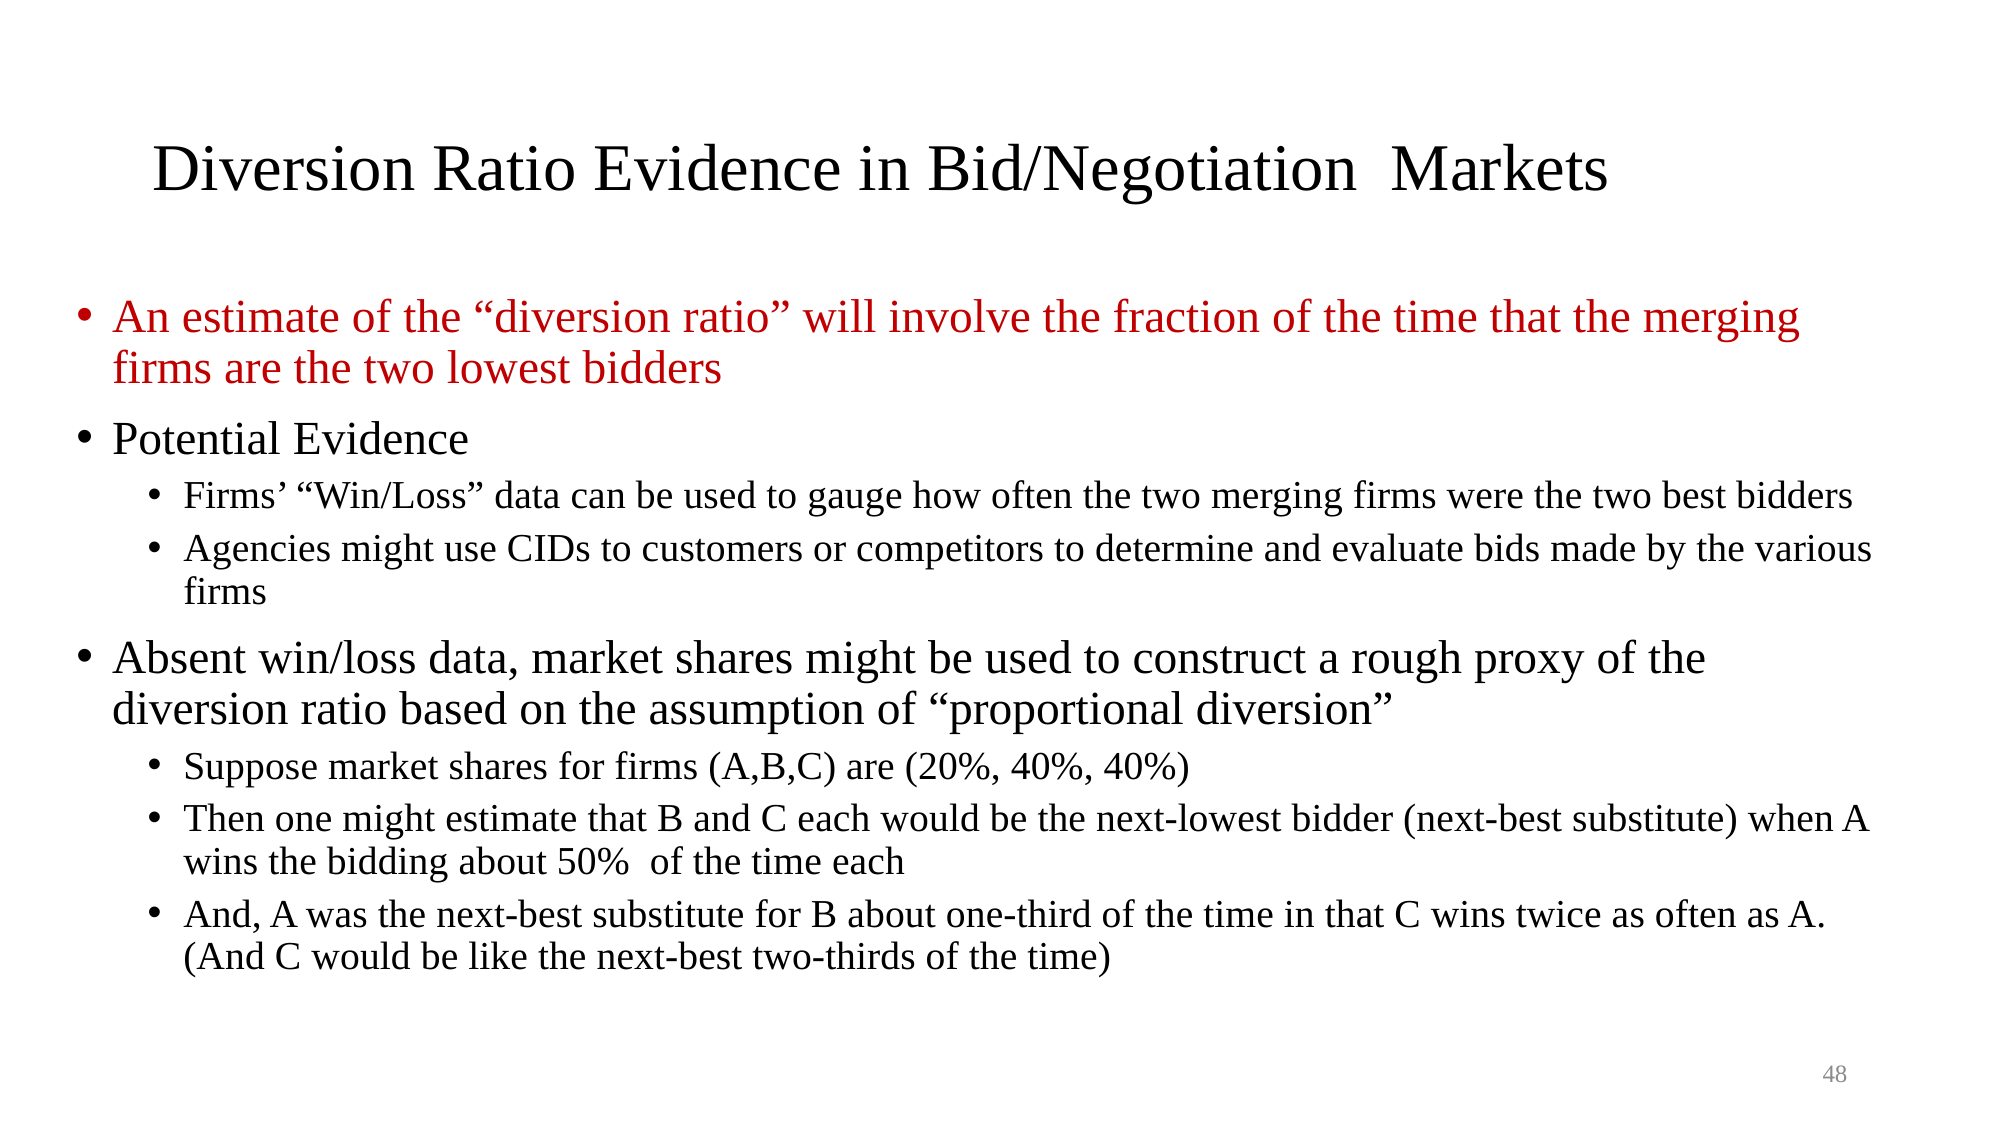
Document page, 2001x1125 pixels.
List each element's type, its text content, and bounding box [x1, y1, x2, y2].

title Diversion Ratio Evidence in Bid/Negotiation Markets [137, 59, 1863, 278]
list An estimate of the “diversion ratio” will involve the fraction of the time that the merging firms are the two lowest bidders Potential Evidence Firms’ “Win/Loss” data can be used to gauge how often the two merging firms were the two best bidders Agencies might use CIDs to customers or competitors to determine and evaluate bids made by the various firms Absent win/loss data, market shares might be used to construct a rough proxy of the diversion ratio based on the assumption of “proportional diversion” Suppose market shares for firms (A,B,C) are (20%, 40%, 40%) Then one might estimate that B and C each would be the next-lowest bidder (next-best substitute) when A wins the bidding about 50% of the time each And, A was the next-best substitute for B about one-third of the time in that C wins twice as often as A. (And C would be like the next-best two-thirds of the time) [61, 284, 1898, 998]
slide_number 48 [1412, 1042, 1863, 1103]
